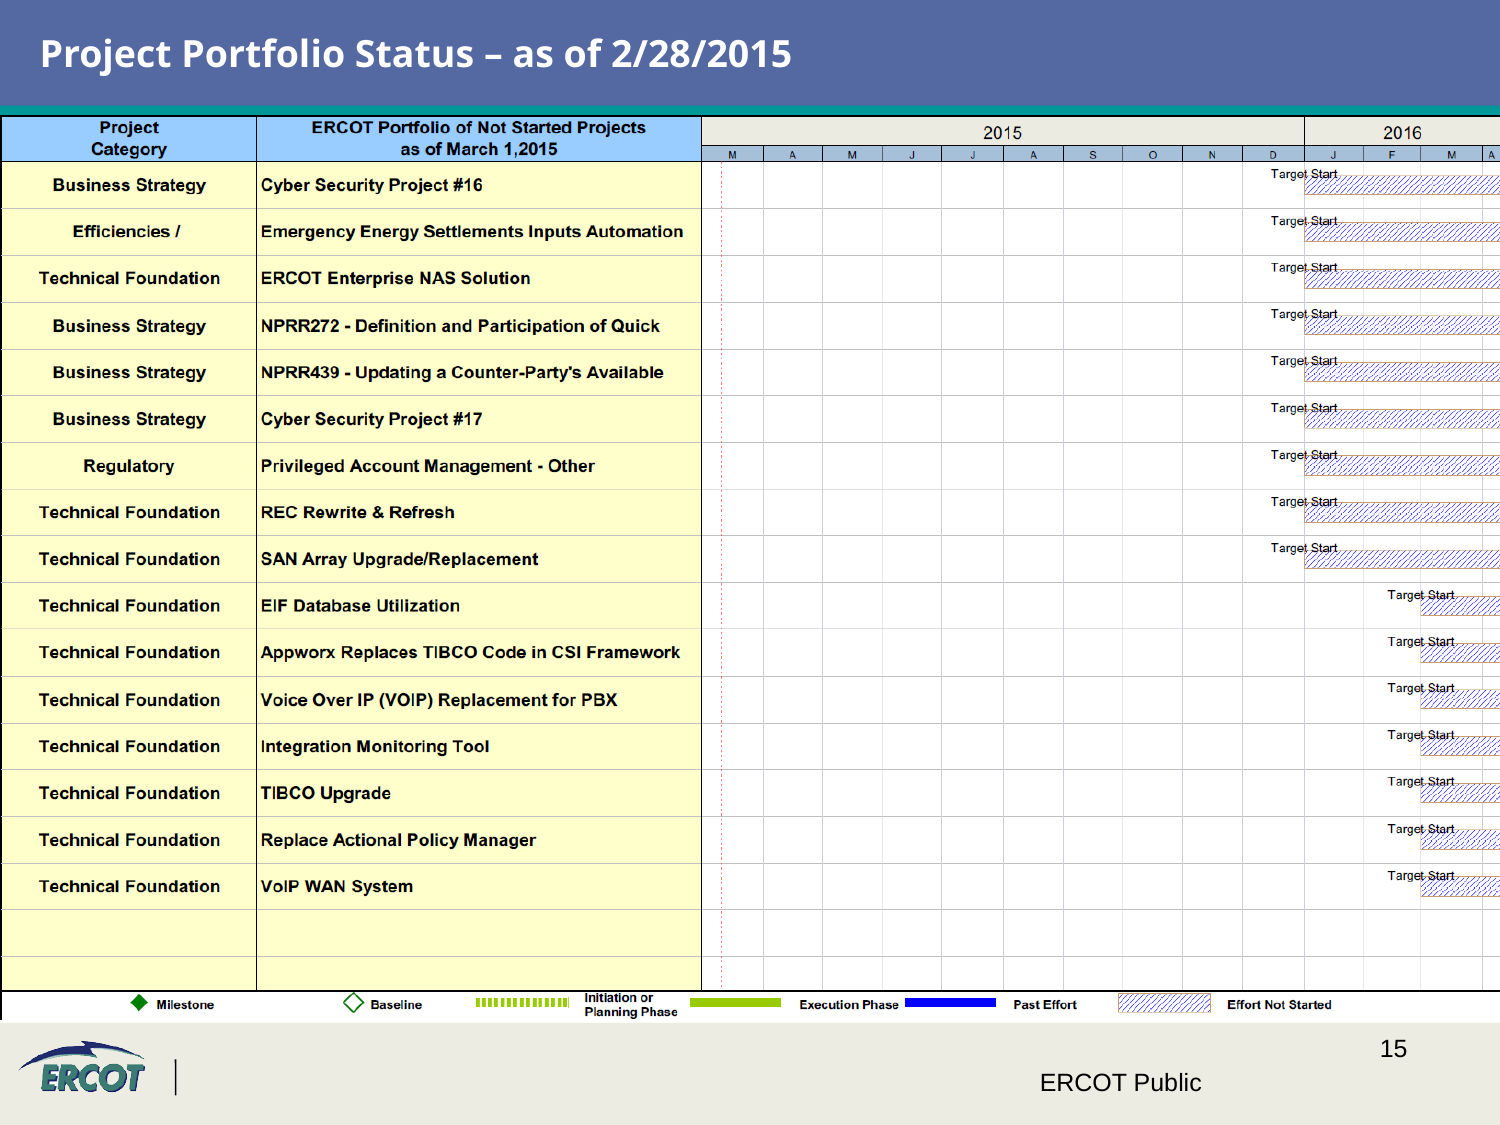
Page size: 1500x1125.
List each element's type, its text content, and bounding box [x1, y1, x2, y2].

footer ERCOT Public [1025, 1059, 1438, 1125]
text_box [24, 22, 1450, 85]
picture [10, 1031, 151, 1111]
picture [0, 115, 1500, 1020]
text_box Project Portfolio Status – as of 2/28/2015 [24, 30, 1163, 106]
